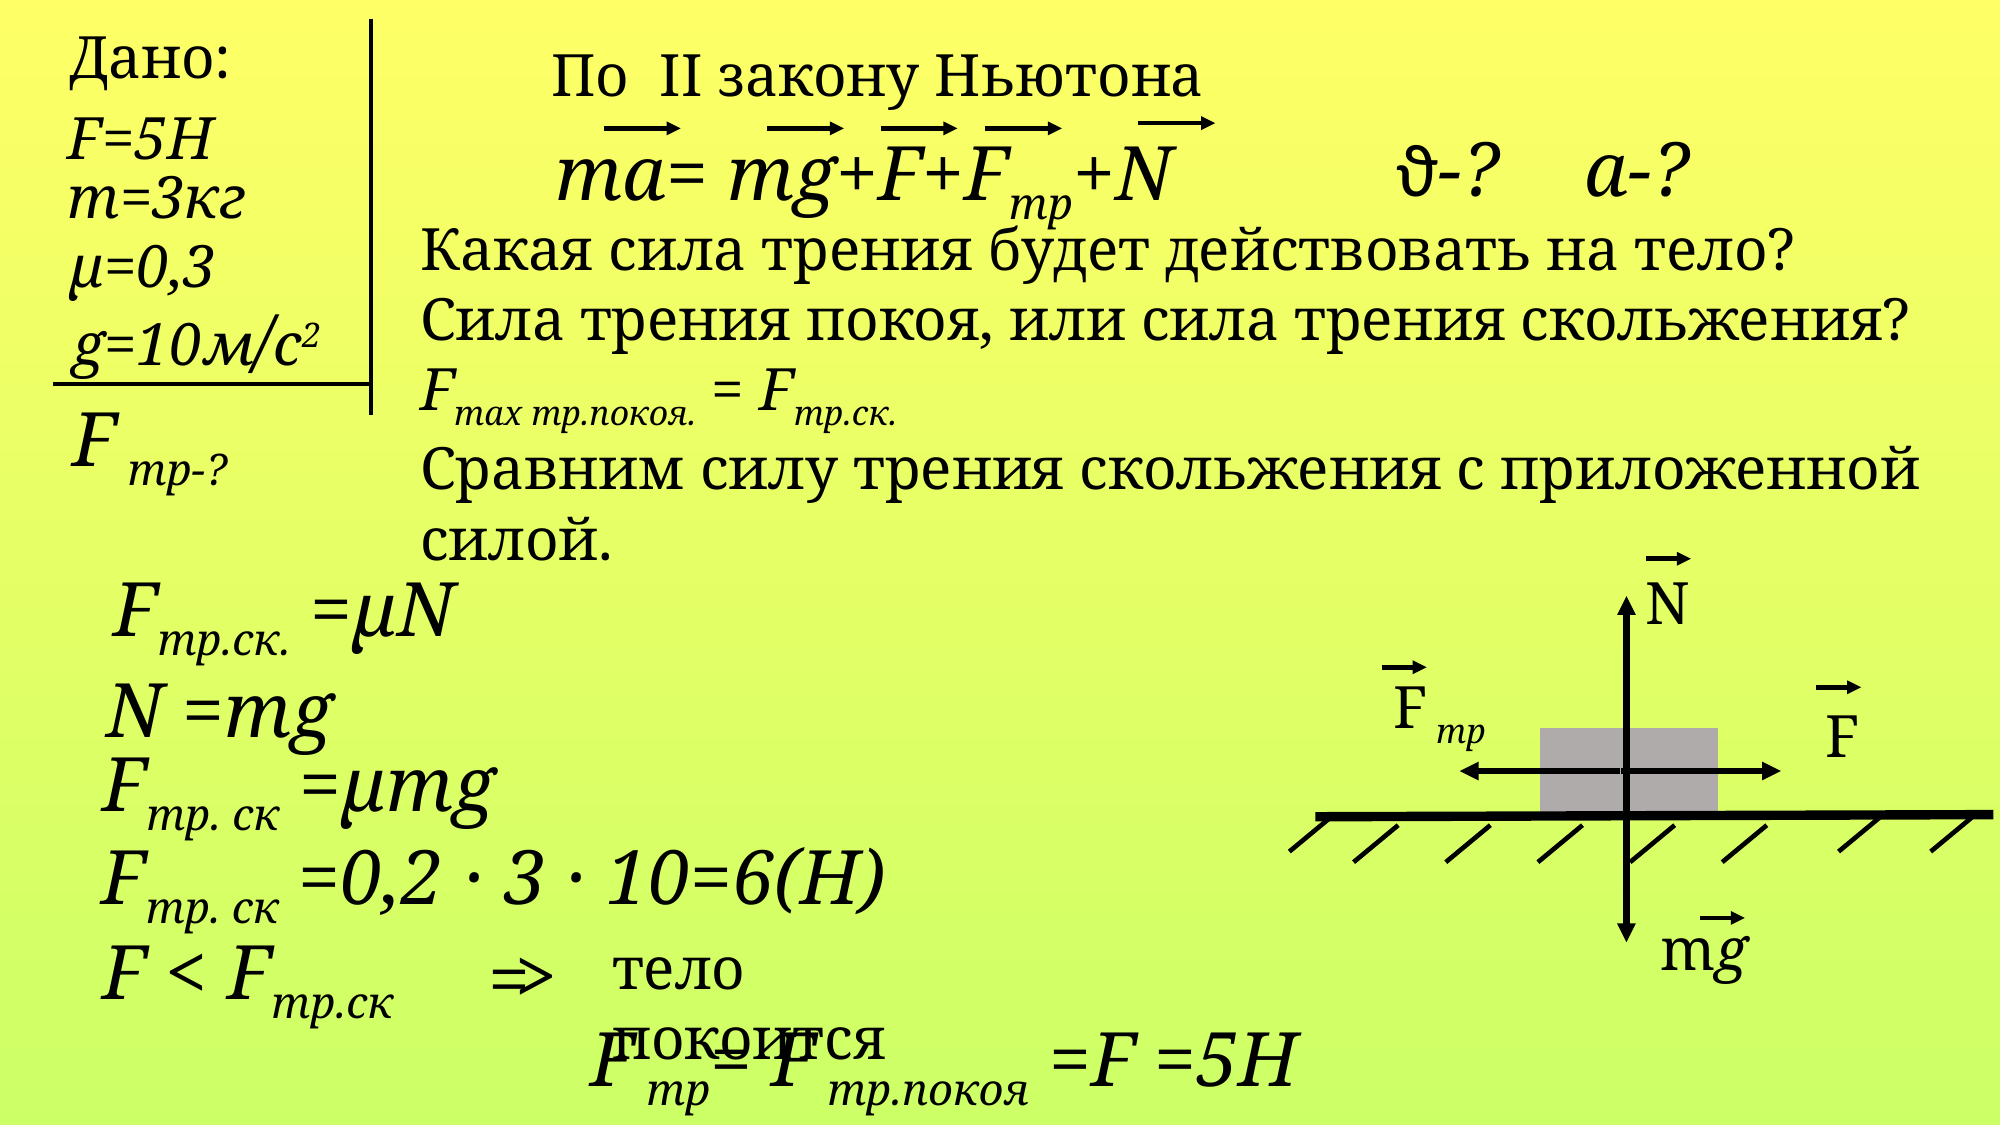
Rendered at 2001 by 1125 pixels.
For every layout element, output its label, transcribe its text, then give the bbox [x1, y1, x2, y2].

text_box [473, 921, 598, 1030]
text_box Какая сила трения будет действовать на тело? Сила трения покоя, или сила трения скольжения? Fmax тр.покоя. = Fтр.ск. Сравним силу трения скольжения с приложенной силой. [405, 204, 2000, 579]
text_box По II закону Ньютона [536, 31, 1255, 116]
text_box Fтр. ск =μmg [87, 729, 597, 822]
text_box Fтр.ск. =µN [98, 554, 541, 672]
text_box F тр= F тр.покоя =F =5Н [576, 1004, 1386, 1122]
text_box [52, 13, 417, 491]
text_box F < Fтр.ск [87, 917, 510, 1035]
text_box N =mg [91, 649, 395, 729]
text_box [540, 112, 1348, 220]
text_box тело покоится [598, 923, 1020, 1004]
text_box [1381, 114, 1758, 221]
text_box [1289, 554, 1994, 985]
text_box Fтр. ск =0,2 · 3 · 10=6(Н) [86, 822, 980, 940]
